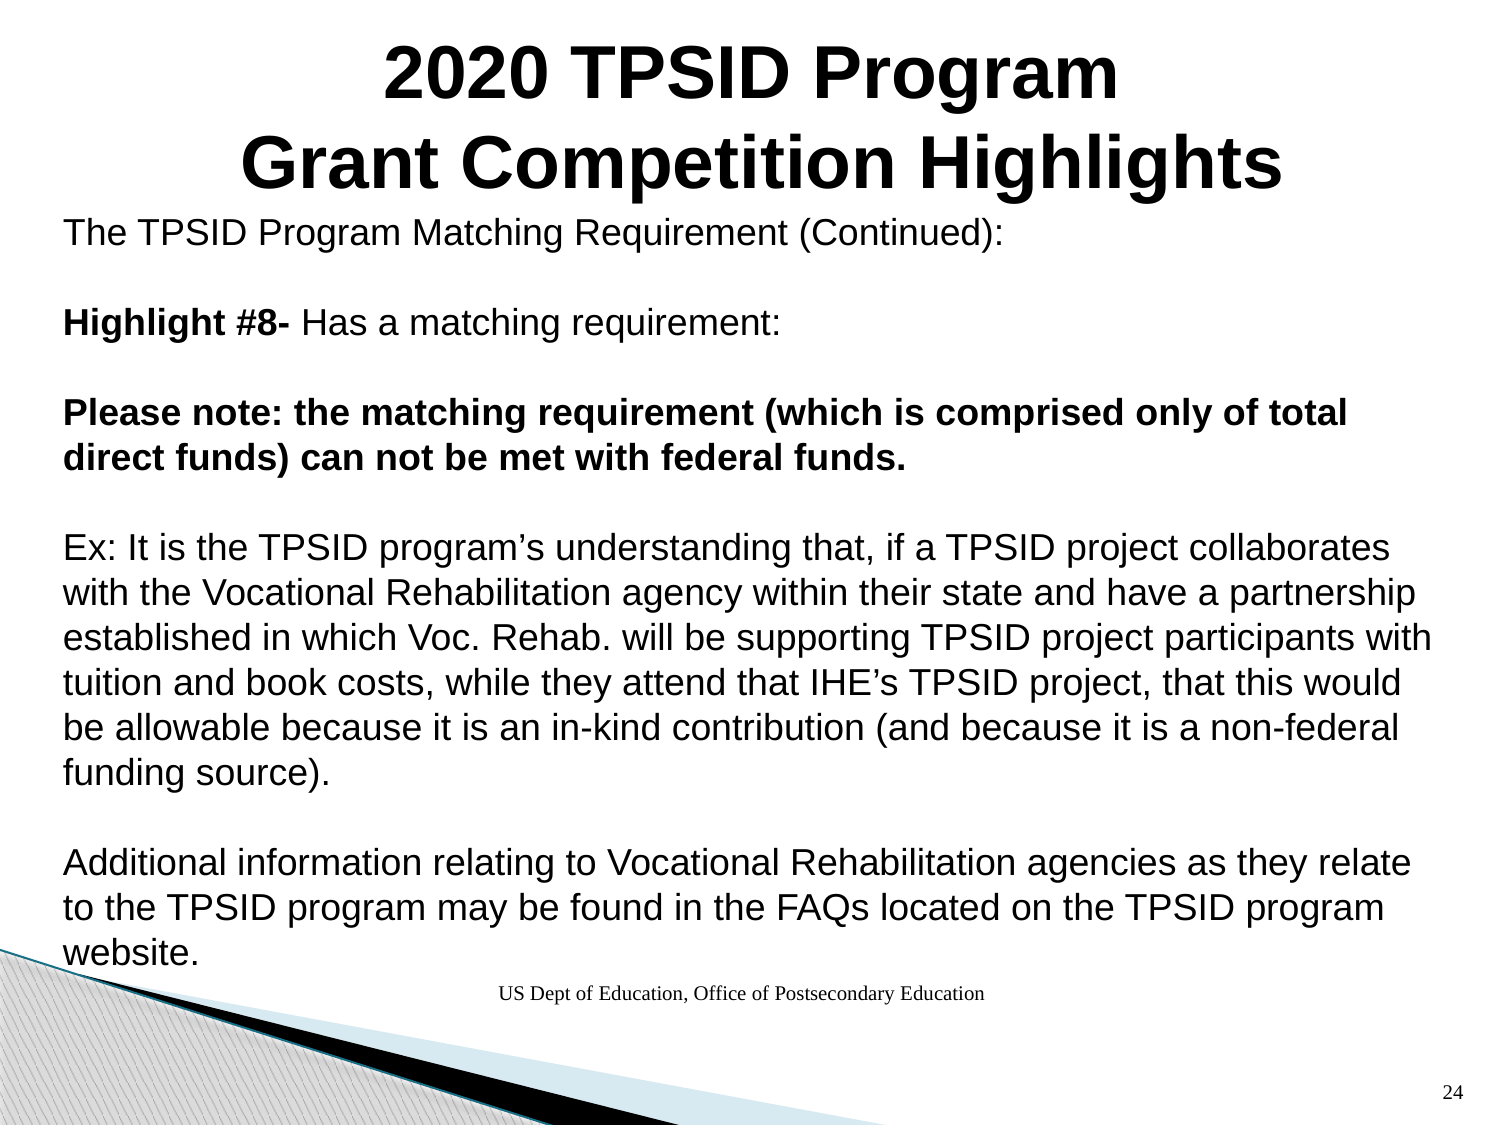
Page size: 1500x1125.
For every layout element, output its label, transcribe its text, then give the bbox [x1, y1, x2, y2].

title 2020 TPSID Program Grant Competition Highlights [87, 16, 1438, 200]
text_box The TPSID Program Matching Requirement (Continued): Highlight #8- Has a matching requirement: Please note: the matching requirement (which is comprised only of total direct funds) can not be met with federal funds. Ex: It is the TPSID program’s understanding that, if a TPSID project collaborates with the Vocational Rehabilitation agency within their state and have a partnership established in which Voc. Rehab. will be supporting TPSID project participants with tuition and book costs, while they attend that IHE’s TPSID project, that this would be allowable because it is an in-kind contribution (and because it is a non-federal funding source). Additional information relating to Vocational Rehabilitation agencies as they relate to the TPSID program may be found in the FAQs located on the TPSID program website. [48, 200, 1449, 1066]
slide_number 24 [1418, 1051, 1479, 1112]
